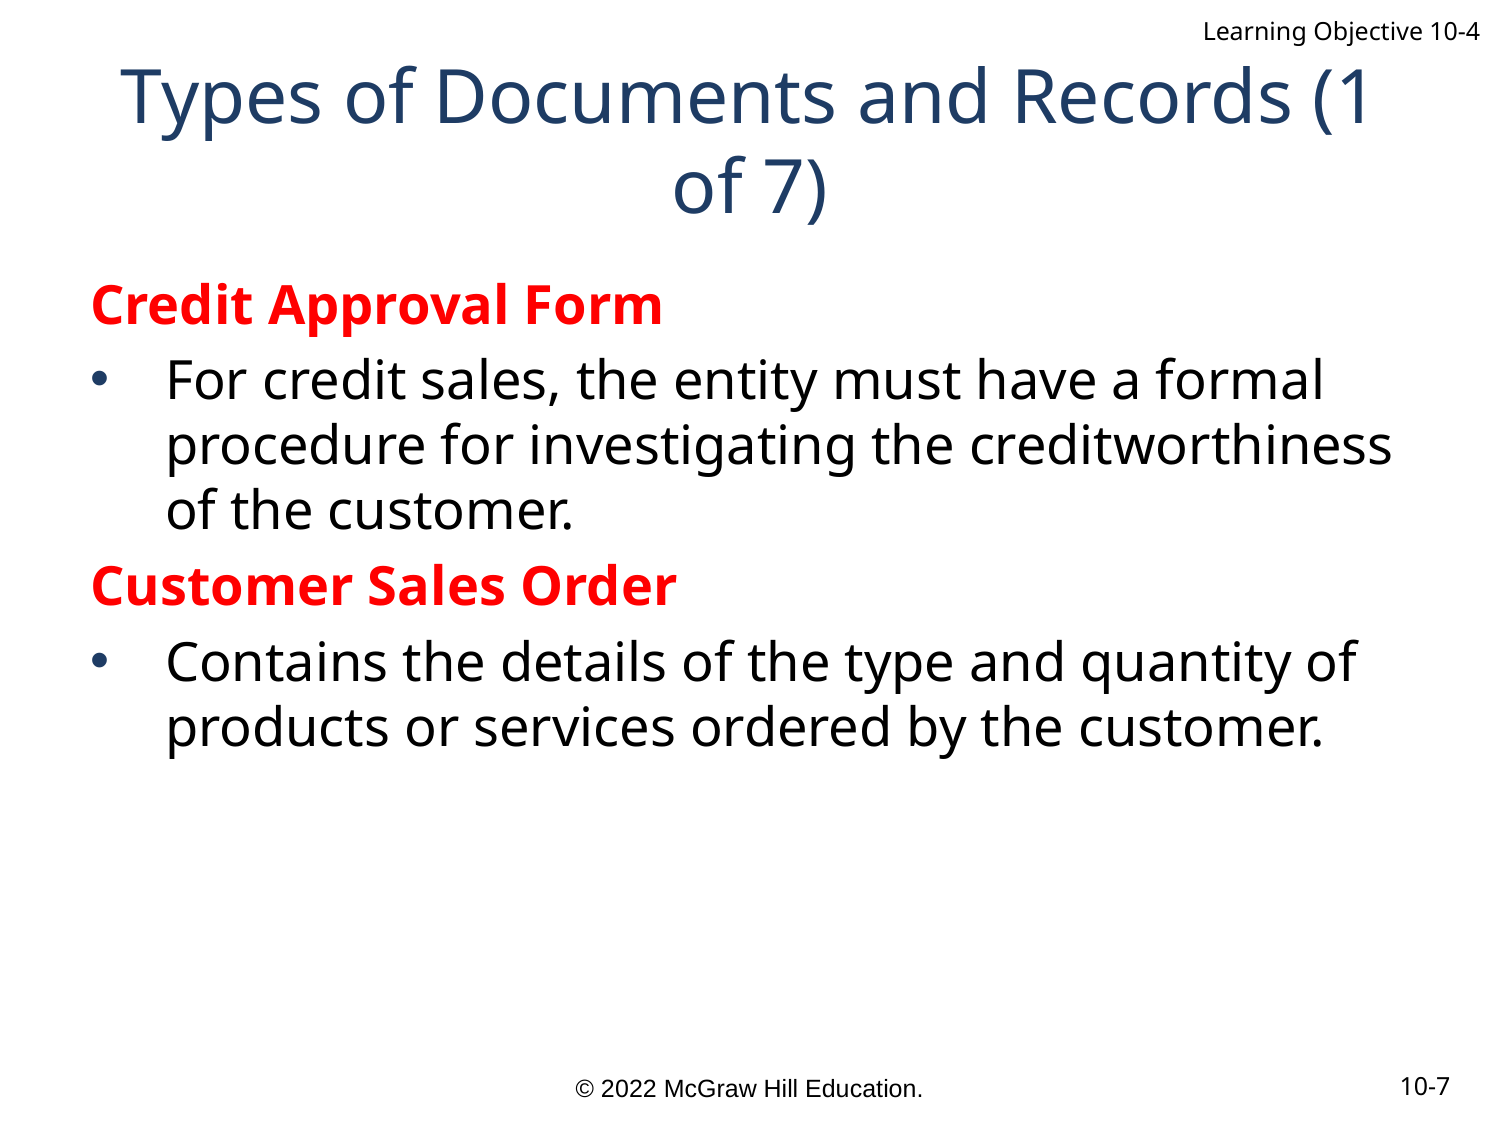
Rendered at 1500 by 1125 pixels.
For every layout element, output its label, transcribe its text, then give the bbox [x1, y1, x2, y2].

list Learning Objective 10-4 [908, 1, 1496, 60]
list Credit Approval Form For credit sales, the entity must have a formal procedure for investigating the creditworthiness of the customer. Customer Sales Order Contains the details of the type and quantity of products or services ordered by the customer. [75, 262, 1425, 1013]
title Types of Documents and Records (1 of 7) [75, 45, 1425, 233]
